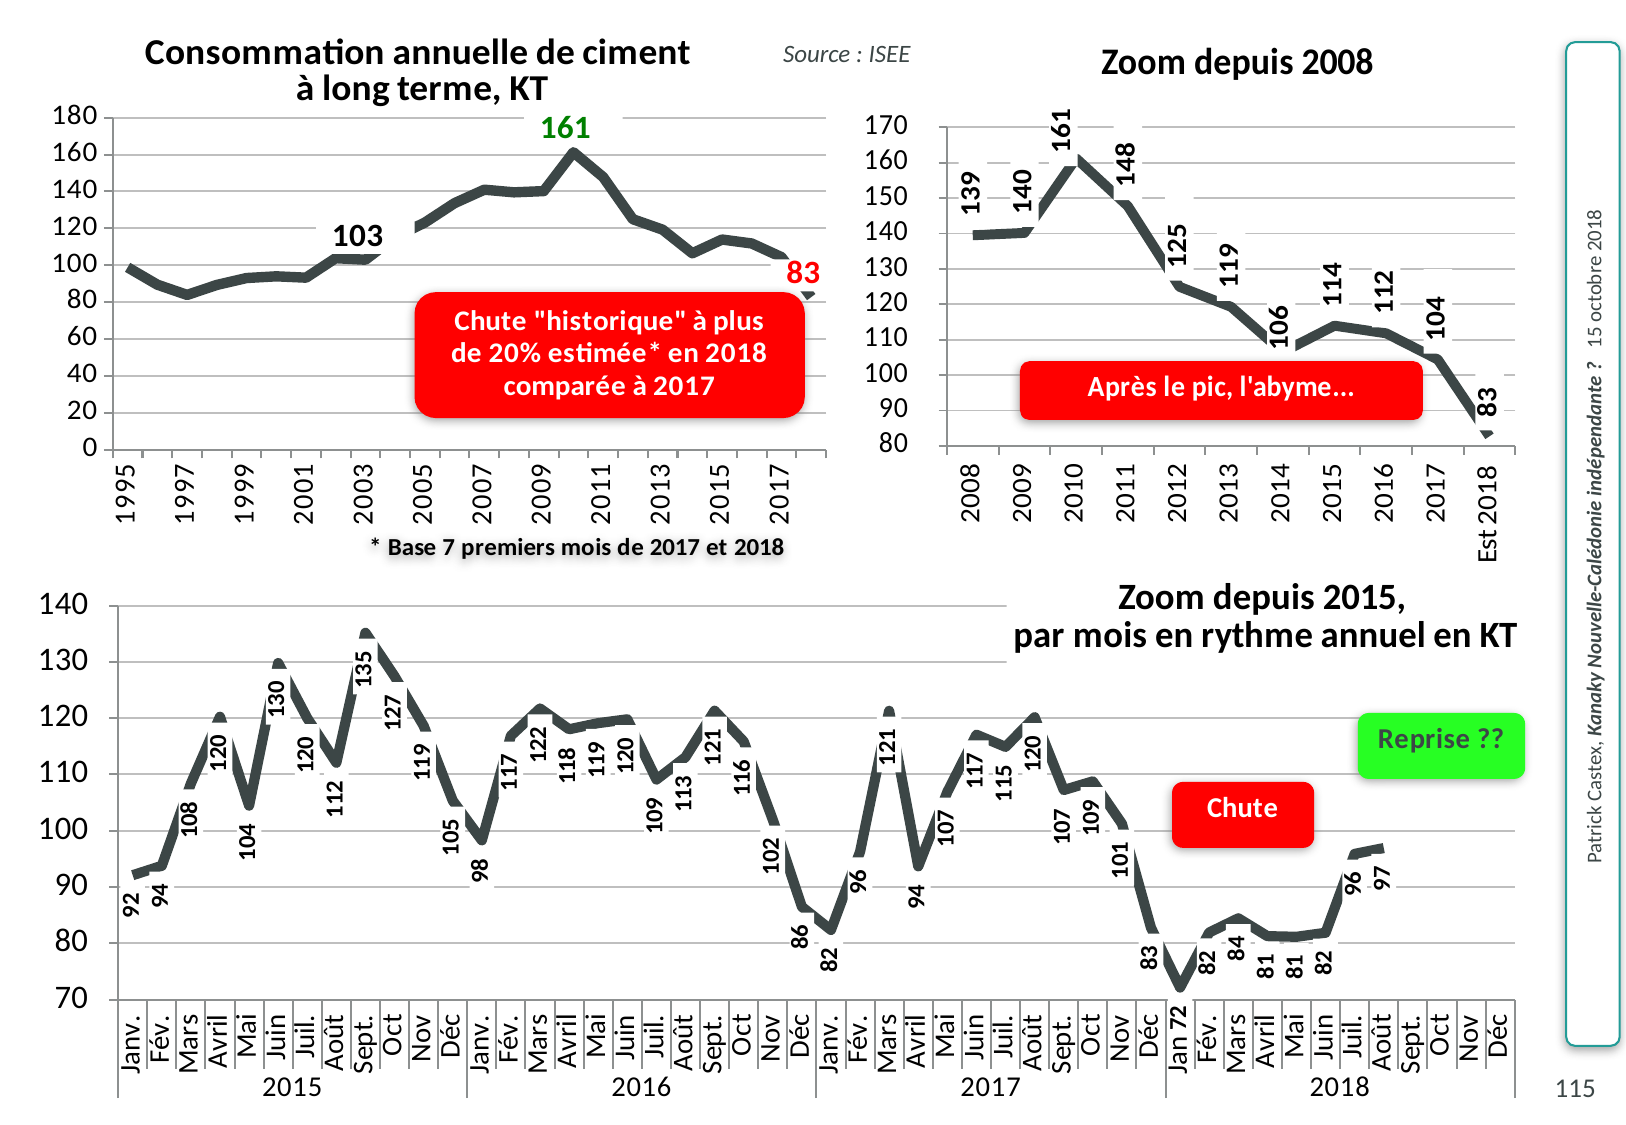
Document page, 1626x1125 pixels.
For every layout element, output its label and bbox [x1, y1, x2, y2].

chart [29, 25, 1536, 1105]
